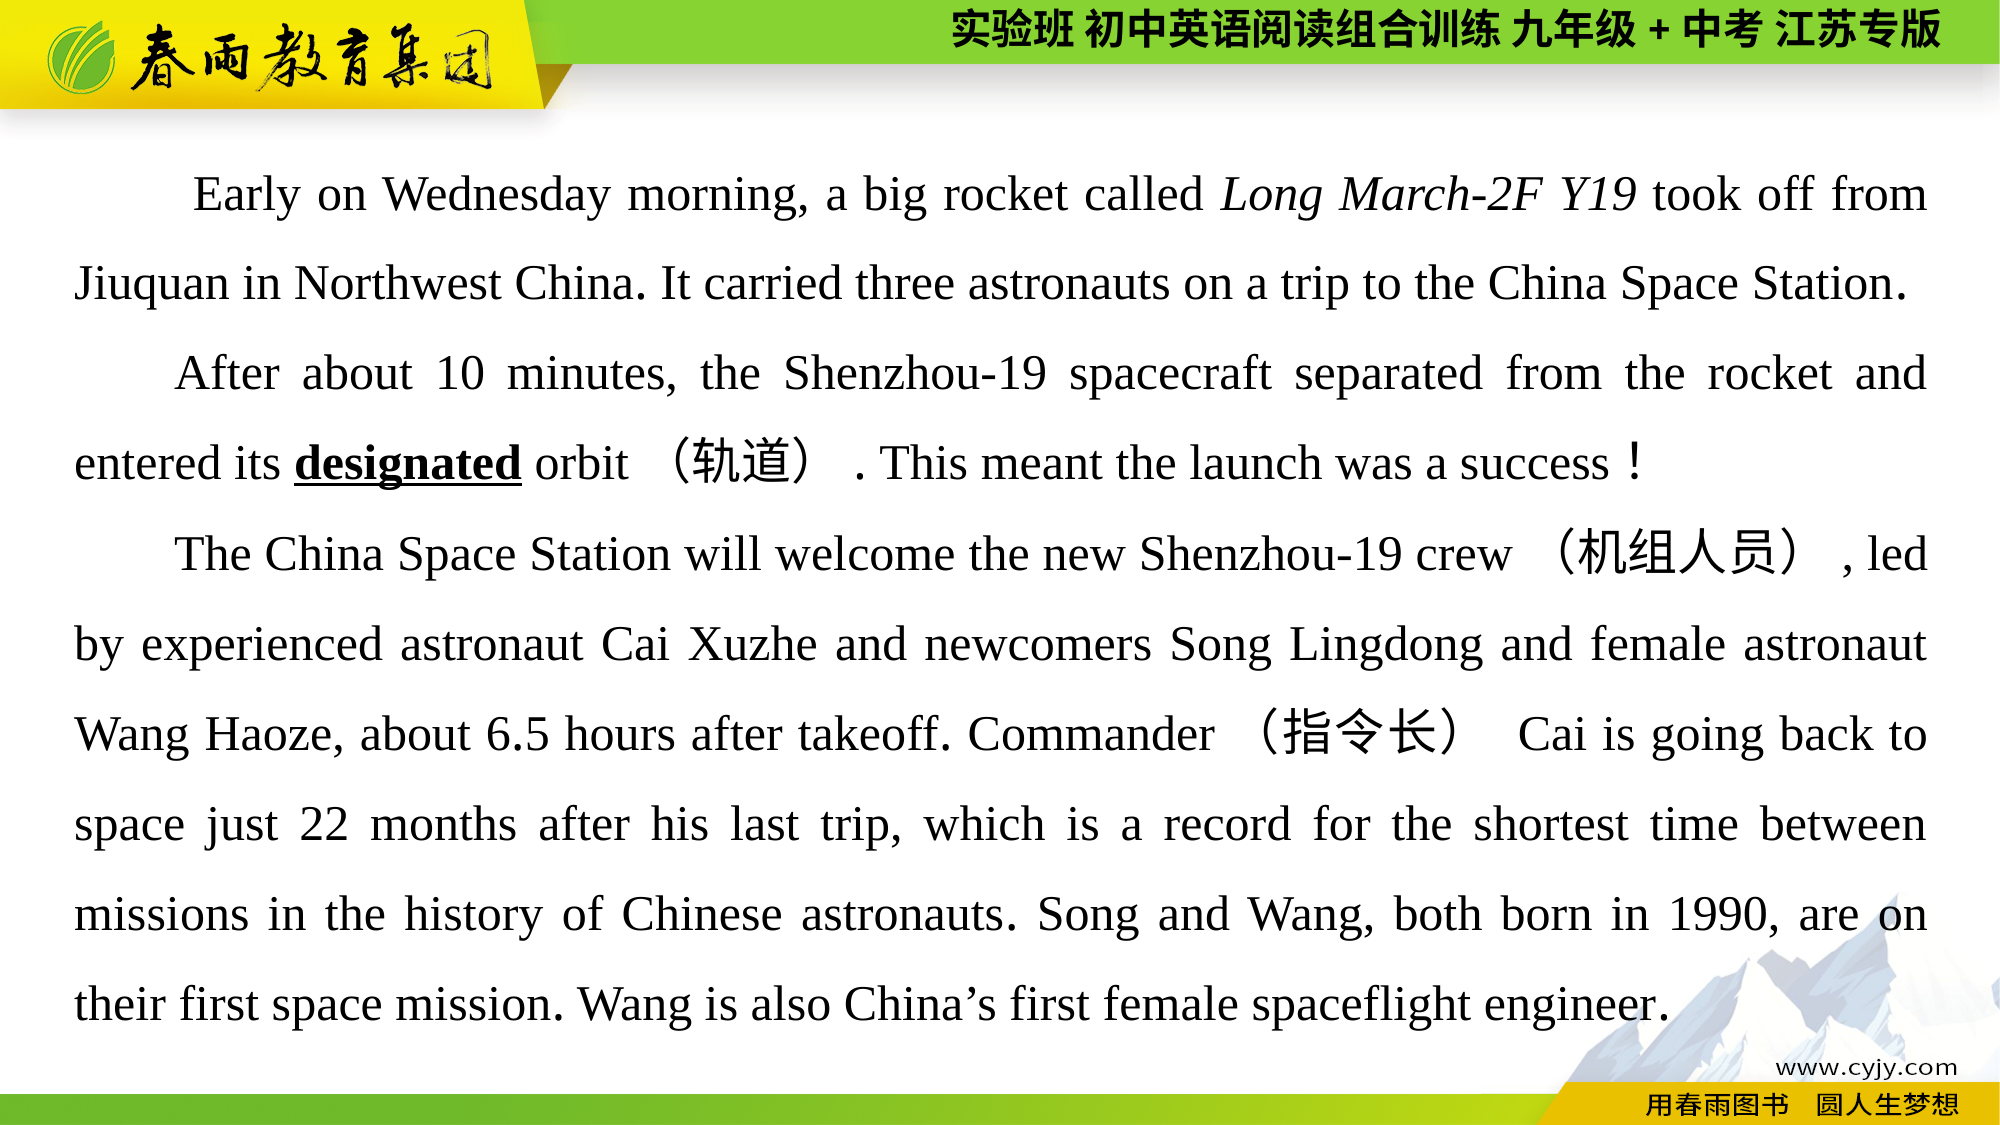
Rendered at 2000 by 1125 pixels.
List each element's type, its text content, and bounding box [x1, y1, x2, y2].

list Early on Wednesday morning, a big rocket called Long March-2F Y19 took off from Jiuquan in Northwest China. It carried three astronauts on a trip to the China Space Station. After about 10 minutes, the Shenzhou-19 spacecraft separated from the rocket and entered its designated orbit（轨道）. This meant the launch was a success！ The China Space Station will welcome the new Shenzhou-19 crew（机组人员）, led by experienced astronaut Cai Xuzhe and newcomers Song Lingdong and female astronaut Wang Haoze, about 6.5 hours after takeoff. Commander（指令长） Cai is going back to space just 22 months after his last trip, which is a record for the shortest time between missions in the history of Chinese astronauts. Song and Wang, both born in 1990, are on their first space mission. Wang is also China’s first female spaceflight engineer. [59, 122, 1944, 1035]
picture [0, 0, 2000, 1125]
